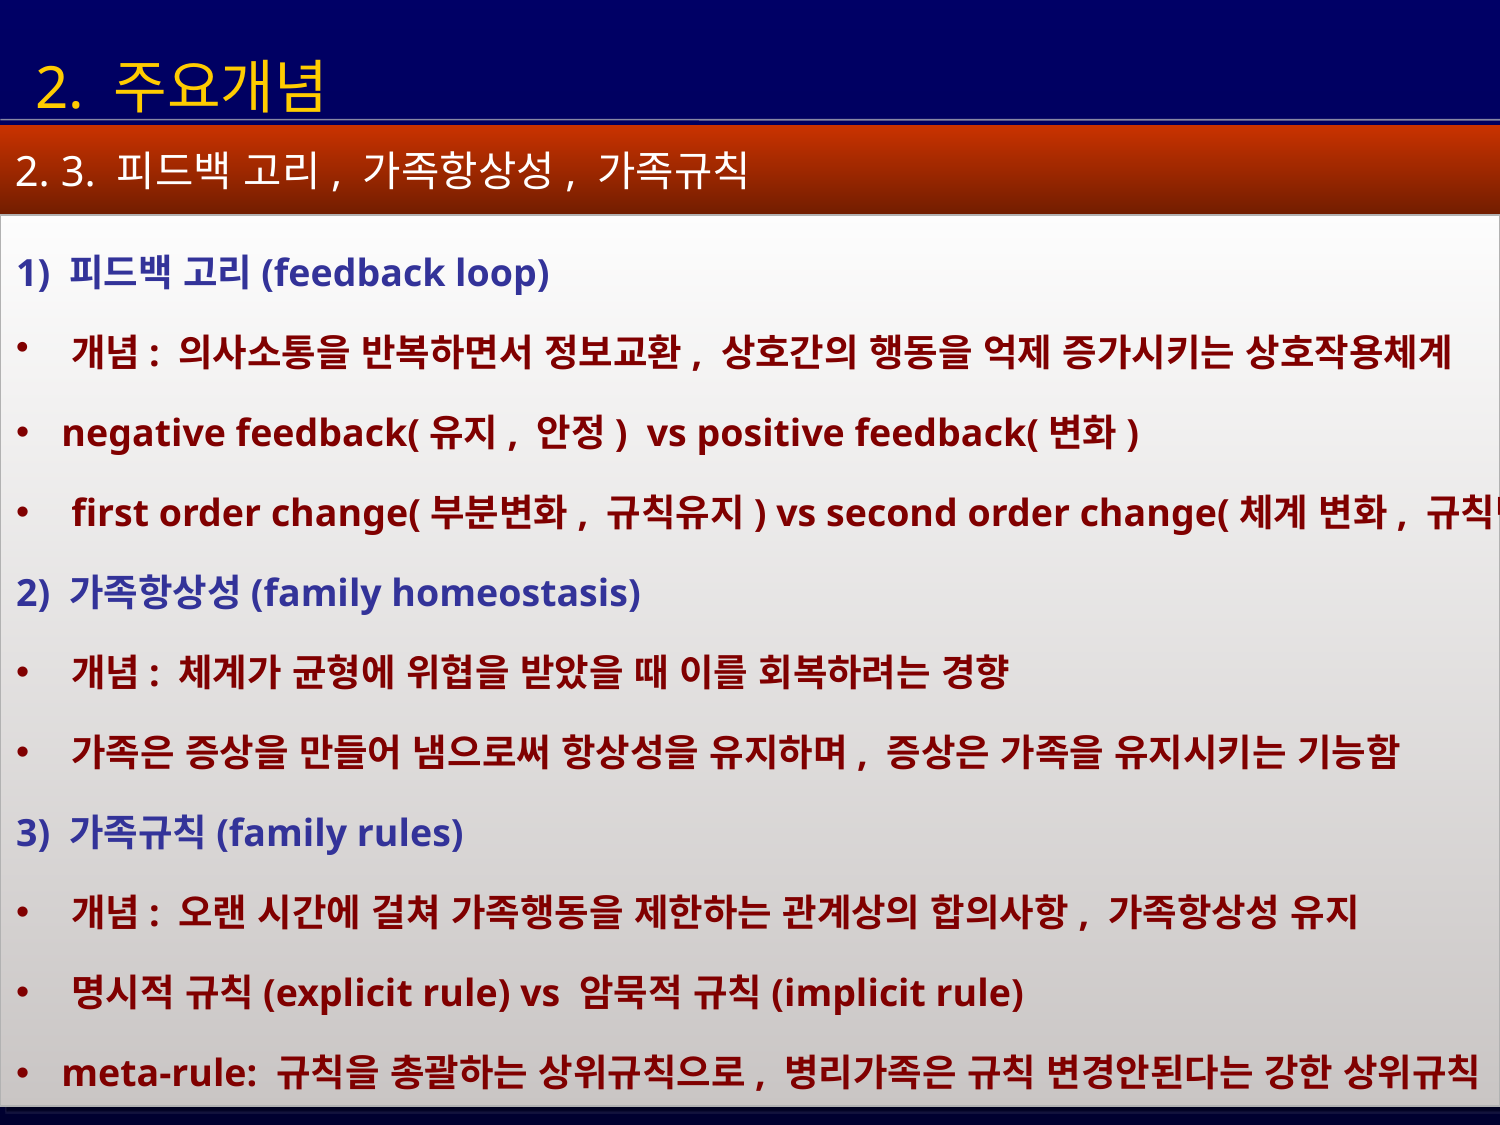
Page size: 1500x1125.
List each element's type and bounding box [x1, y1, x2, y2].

text_box [0, 42, 1500, 1107]
